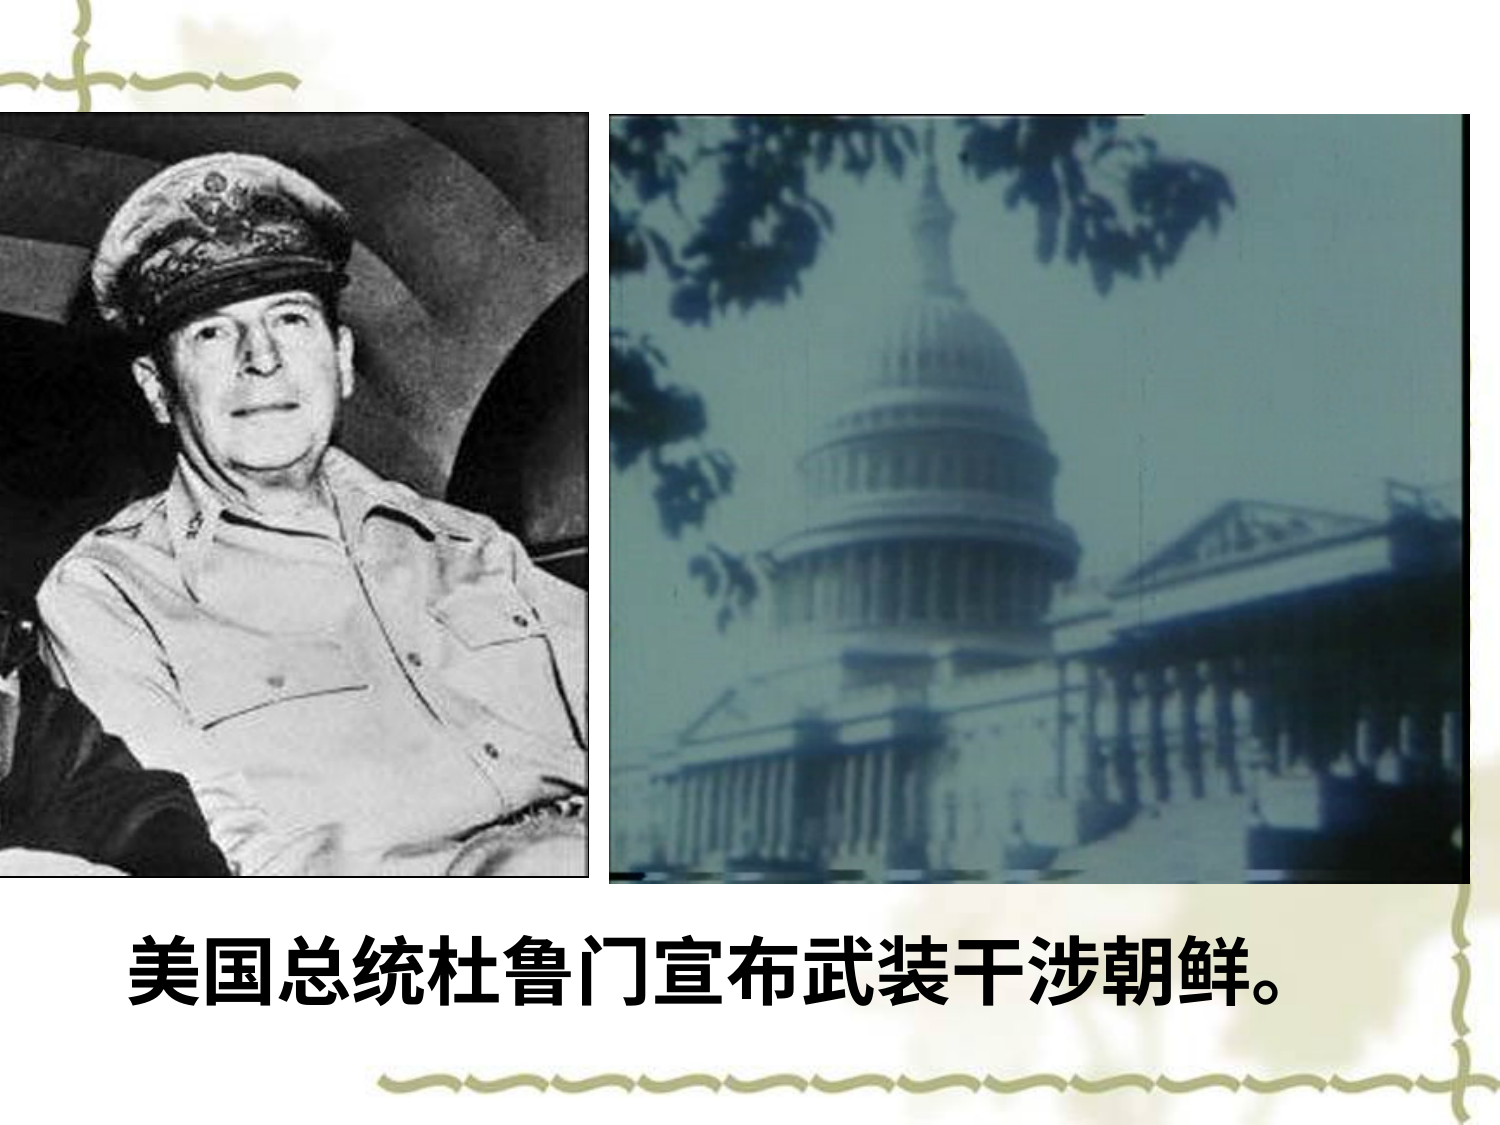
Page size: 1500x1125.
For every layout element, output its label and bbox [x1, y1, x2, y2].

picture [0, 0, 1500, 1125]
text_box [608, 113, 1472, 885]
